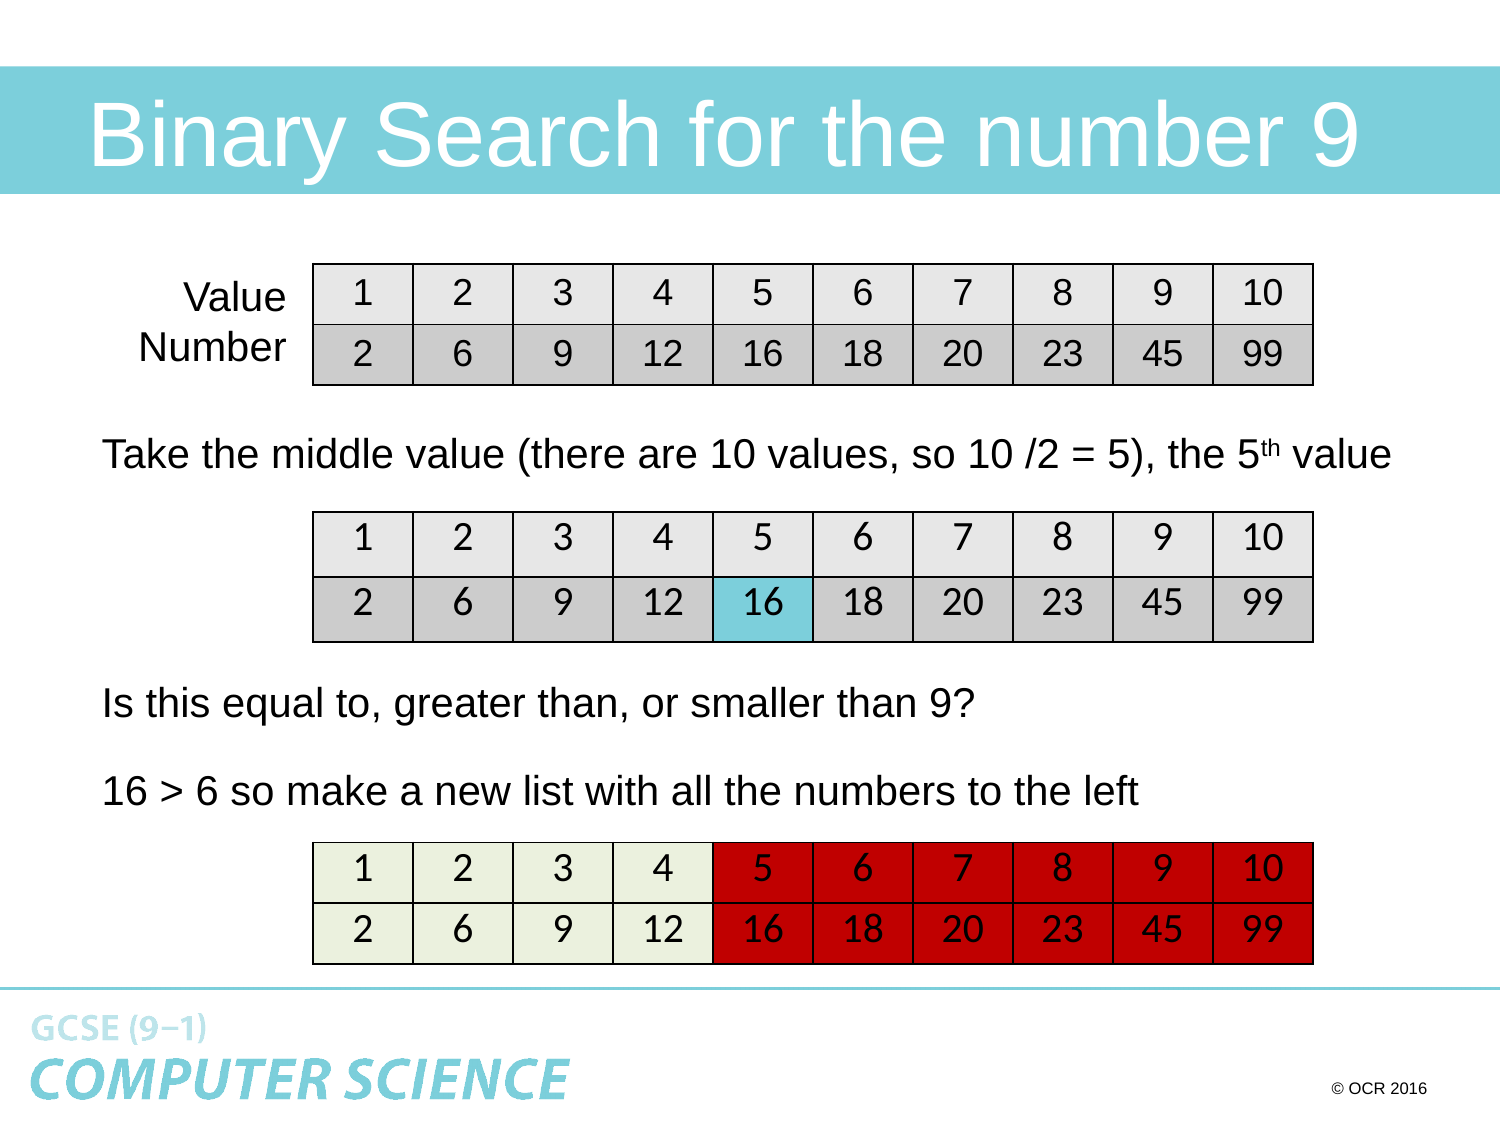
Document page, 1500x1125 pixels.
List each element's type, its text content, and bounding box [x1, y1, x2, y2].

table_header 1 [314, 513, 412, 576]
table_header 2 [414, 513, 512, 576]
table_header 7 [914, 843, 1012, 902]
table_header 10 [1214, 513, 1312, 576]
table_cell 18 [814, 578, 912, 641]
table_cell 23 [1014, 325, 1112, 384]
table_cell 45 [1114, 578, 1212, 641]
table_cell 99 [1214, 904, 1312, 963]
table_header 3 [514, 265, 612, 324]
table_header 9 [1114, 265, 1212, 324]
table_cell 16 [714, 578, 812, 641]
table_cell 99 [1214, 578, 1312, 641]
table_cell 12 [614, 904, 712, 963]
table_cell 23 [1014, 904, 1112, 963]
title Binary Search for the number 9 [0, 66, 1500, 194]
table_cell 2 [314, 578, 412, 641]
table_header 5 [714, 265, 812, 324]
table_cell 6 [414, 325, 512, 384]
text_box Take the middle value (there are 10 values, so 10 /2 = 5), the 5th value [86, 419, 1436, 485]
table_cell 6 [414, 578, 512, 641]
table_cell 45 [1114, 325, 1212, 384]
table_cell 16 [714, 325, 812, 384]
table_cell 16 [714, 904, 812, 963]
table_header 5 [714, 843, 812, 902]
table_cell 18 [814, 904, 912, 963]
table_cell 6 [414, 904, 512, 963]
table_cell 2 [314, 904, 412, 963]
table_header 6 [814, 265, 912, 324]
table_header 3 [514, 513, 612, 576]
table_cell 23 [1014, 578, 1112, 641]
table_header 2 [414, 265, 512, 324]
picture [0, 987, 1500, 1124]
table_cell 18 [814, 325, 912, 384]
table_cell 9 [514, 325, 612, 384]
table_header 8 [1014, 843, 1112, 902]
table_header 8 [1014, 513, 1112, 576]
table_header 9 [1114, 843, 1212, 902]
table_header 8 [1014, 265, 1112, 324]
text_box Value Number [88, 262, 302, 377]
table_header 4 [614, 265, 712, 324]
table_cell 2 [314, 325, 412, 384]
text_box 16 > 6 so make a new list with all the numbers to the left [86, 756, 1199, 822]
table_header 7 [914, 513, 1012, 576]
table_header 6 [814, 843, 912, 902]
table_header 5 [714, 513, 812, 576]
table_cell 45 [1114, 904, 1212, 963]
table_cell 12 [614, 578, 712, 641]
table_cell 99 [1214, 325, 1312, 384]
table_header 4 [614, 513, 712, 576]
table_cell 20 [914, 578, 1012, 641]
table_cell 20 [914, 904, 1012, 963]
table_header 1 [314, 265, 412, 324]
table_header 10 [1214, 265, 1312, 324]
table_cell 9 [514, 904, 612, 963]
table_header 2 [414, 843, 512, 902]
table_header 6 [814, 513, 912, 576]
table_header 7 [914, 265, 1012, 324]
table_header 1 [314, 843, 412, 902]
table_cell 20 [914, 325, 1012, 384]
table_cell 12 [614, 325, 712, 384]
table_header 3 [514, 843, 612, 902]
table_header 4 [614, 843, 712, 902]
text_box Is this equal to, greater than, or smaller than 9? [86, 668, 1282, 734]
table_header 9 [1114, 513, 1212, 576]
table_header 10 [1214, 843, 1312, 902]
table_cell 9 [514, 578, 612, 641]
